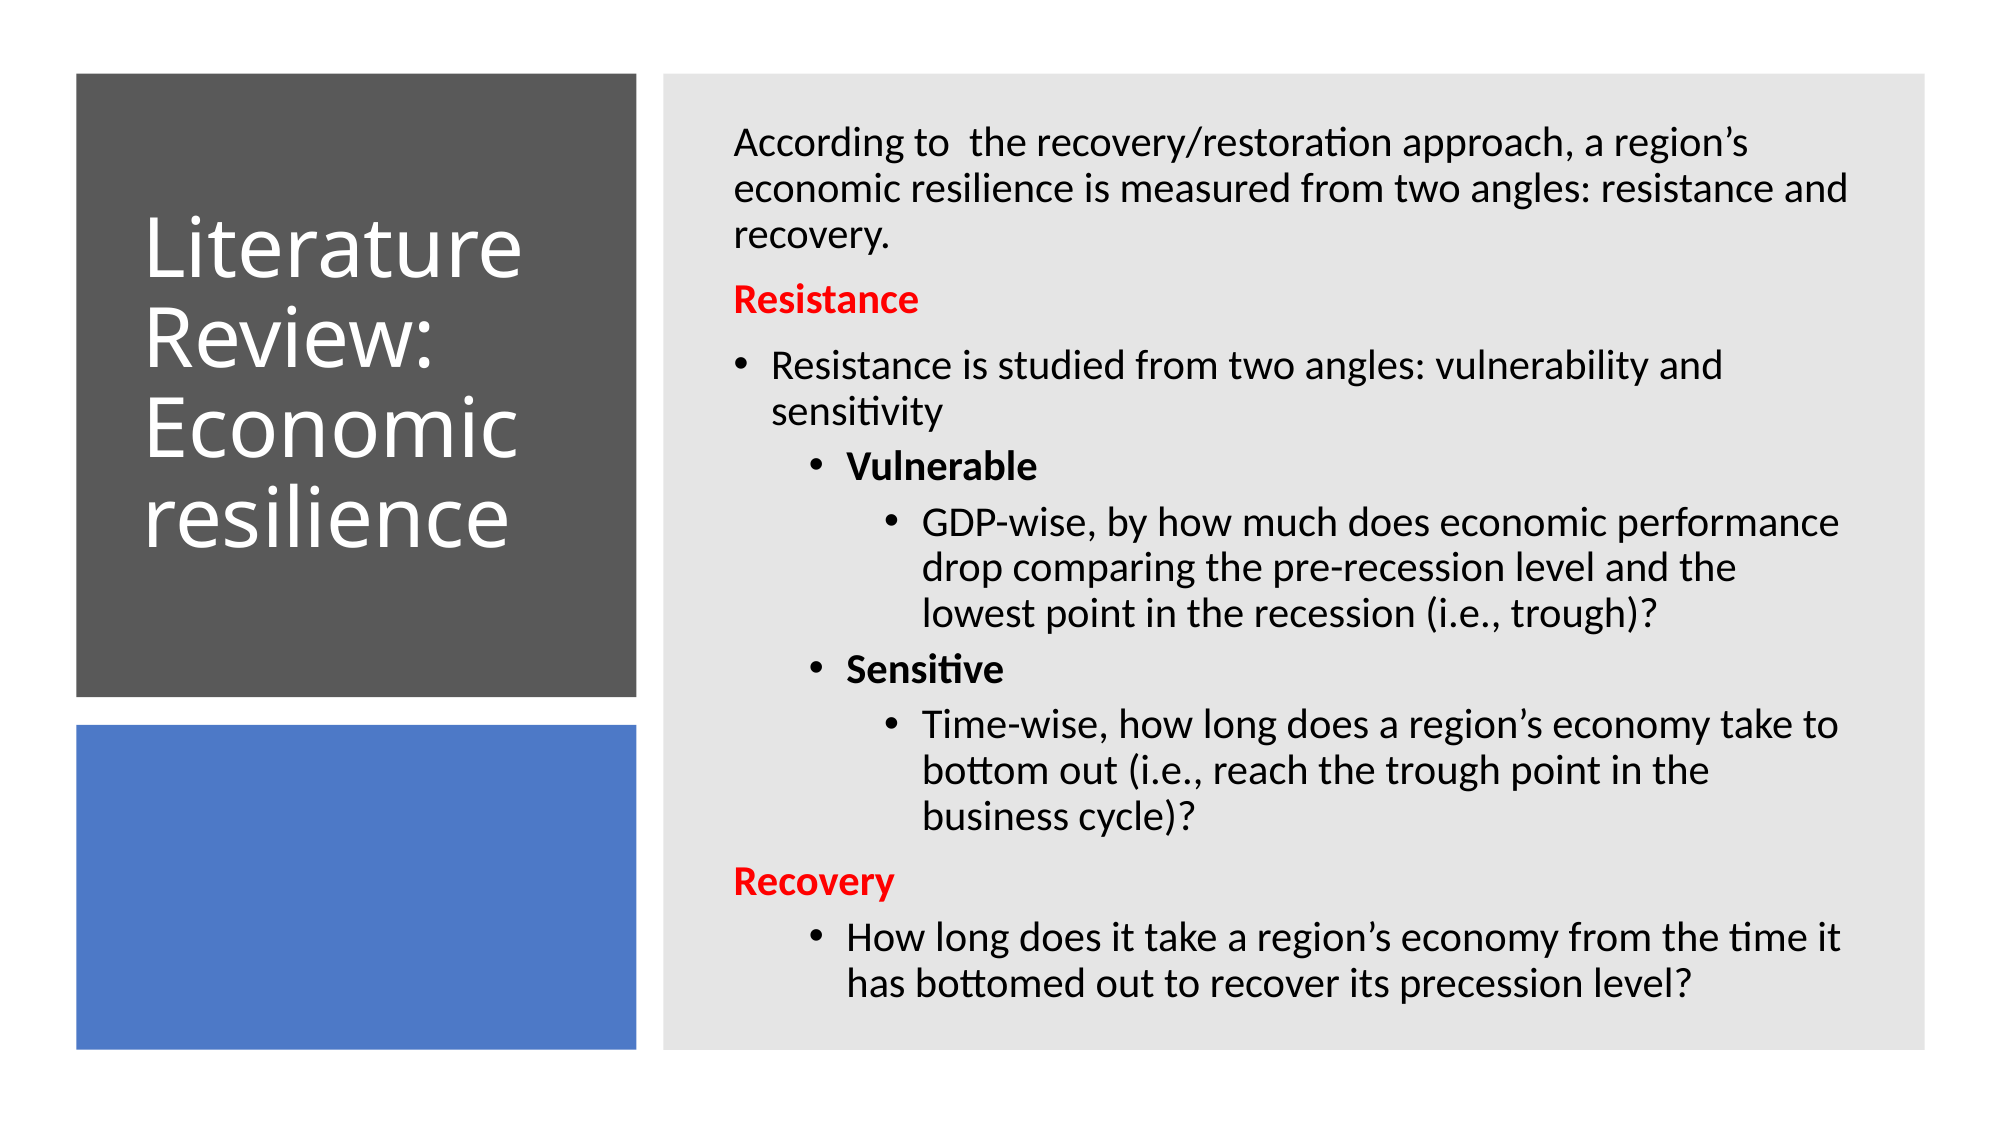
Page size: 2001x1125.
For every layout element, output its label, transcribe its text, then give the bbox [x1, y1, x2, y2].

title Literature Review: Economic resilience [127, 120, 595, 652]
text_box [662, 72, 1926, 1051]
text_box [75, 72, 637, 698]
text_box [75, 724, 637, 1051]
list According to the recovery/restoration approach, a region’s economic resilience is measured from two angles: resistance and recovery. Resistance Resistance is studied from two angles: vulnerability and sensitivity Vulnerable GDP-wise, by how much does economic performance drop comparing the pre-recession level and the lowest point in the recession (i.e., trough)? Sensitive Time-wise, how long does a region’s economy take to bottom out (i.e., reach the trough point in the business cycle)? Recovery How long does it take a region’s economy from the time it has bottomed out to recover its precession level? [718, 112, 1873, 1027]
